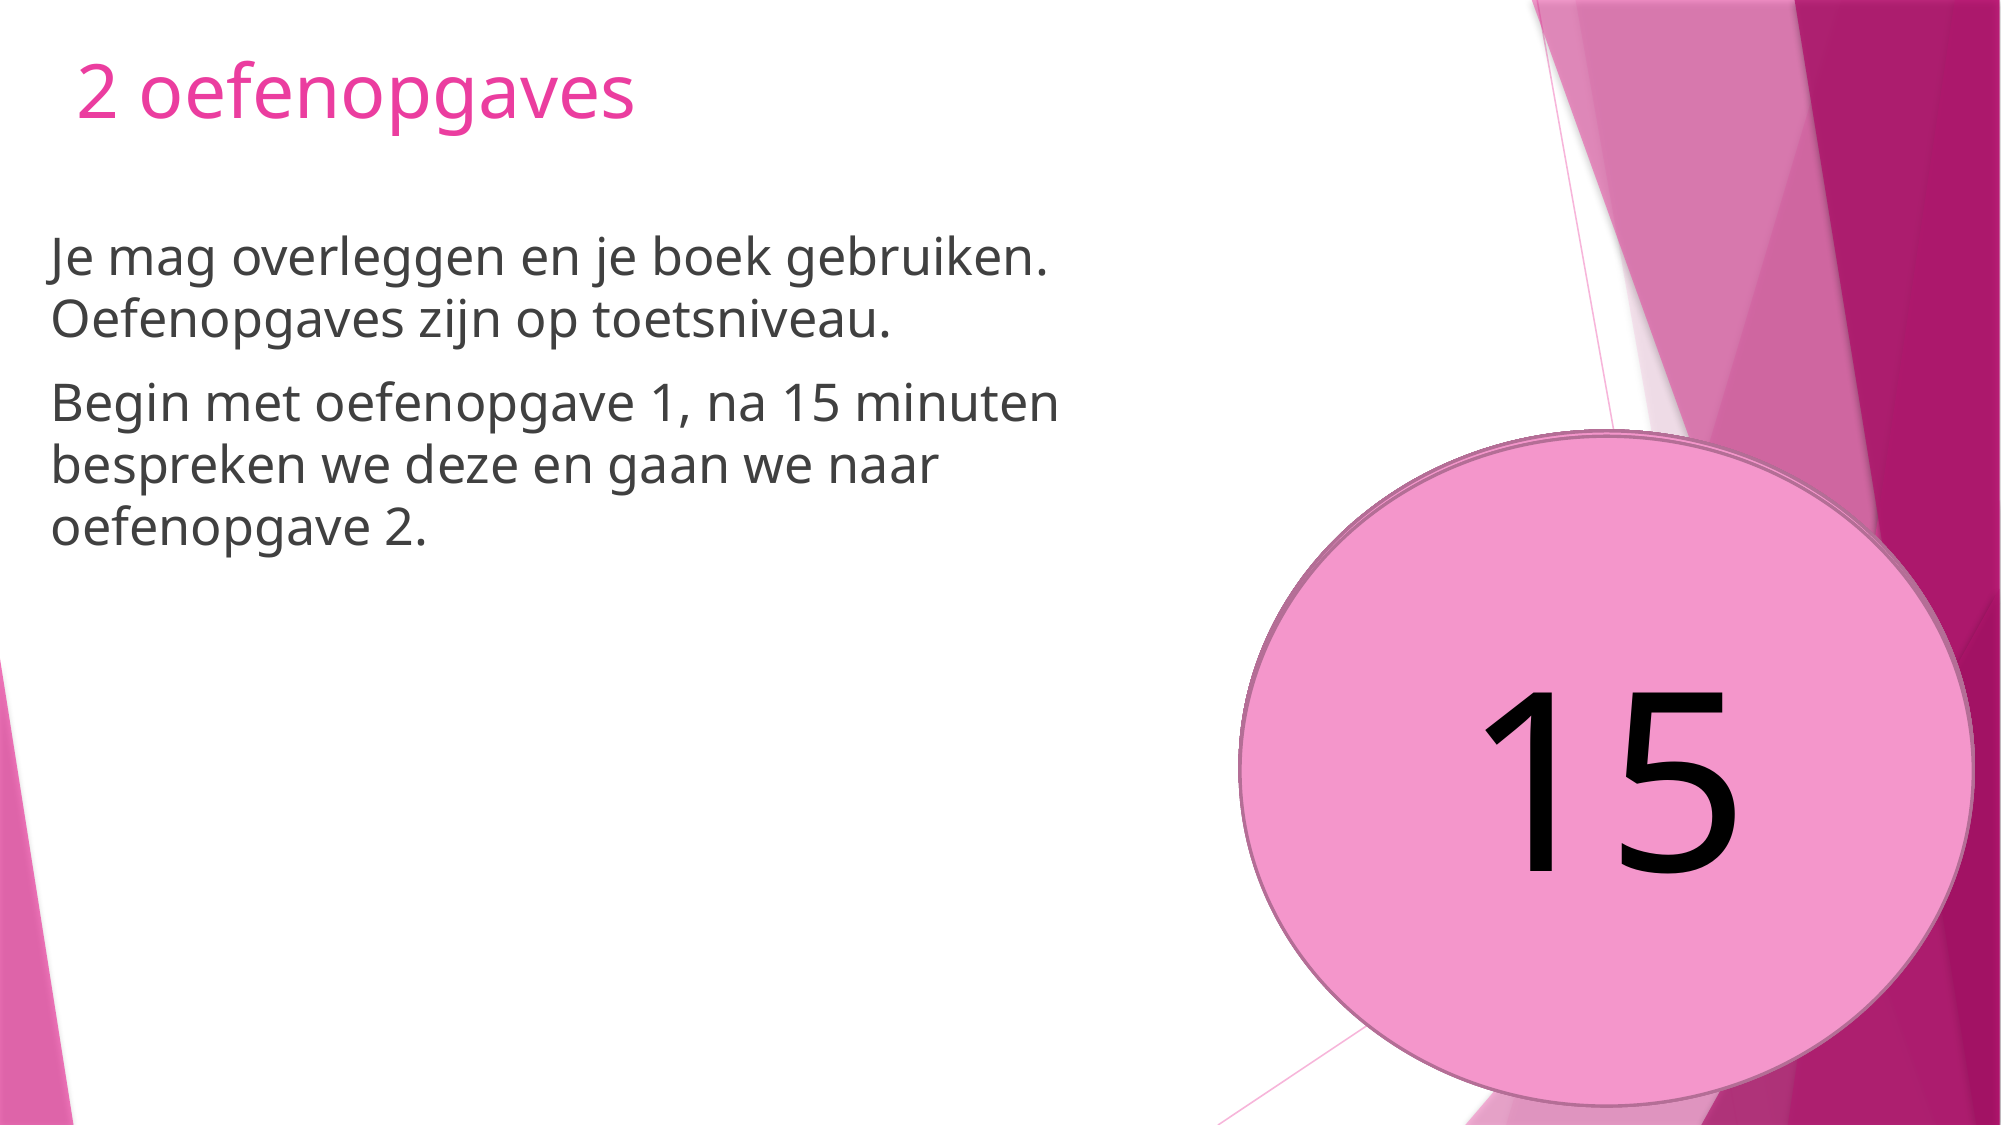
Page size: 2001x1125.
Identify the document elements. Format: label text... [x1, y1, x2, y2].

title 2 oefenopgaves [61, 35, 1684, 317]
text_box 13 [1242, 429, 1972, 723]
text_box 15 [1238, 434, 1975, 1108]
list Je mag overleggen en je boek gebruiken. Oefenopgaves zijn op toetsniveau. Begin met oefenopgave 1, na 15 minuten bespreken we deze en gaan we naar oefenopgave 2. [35, 215, 1241, 1008]
